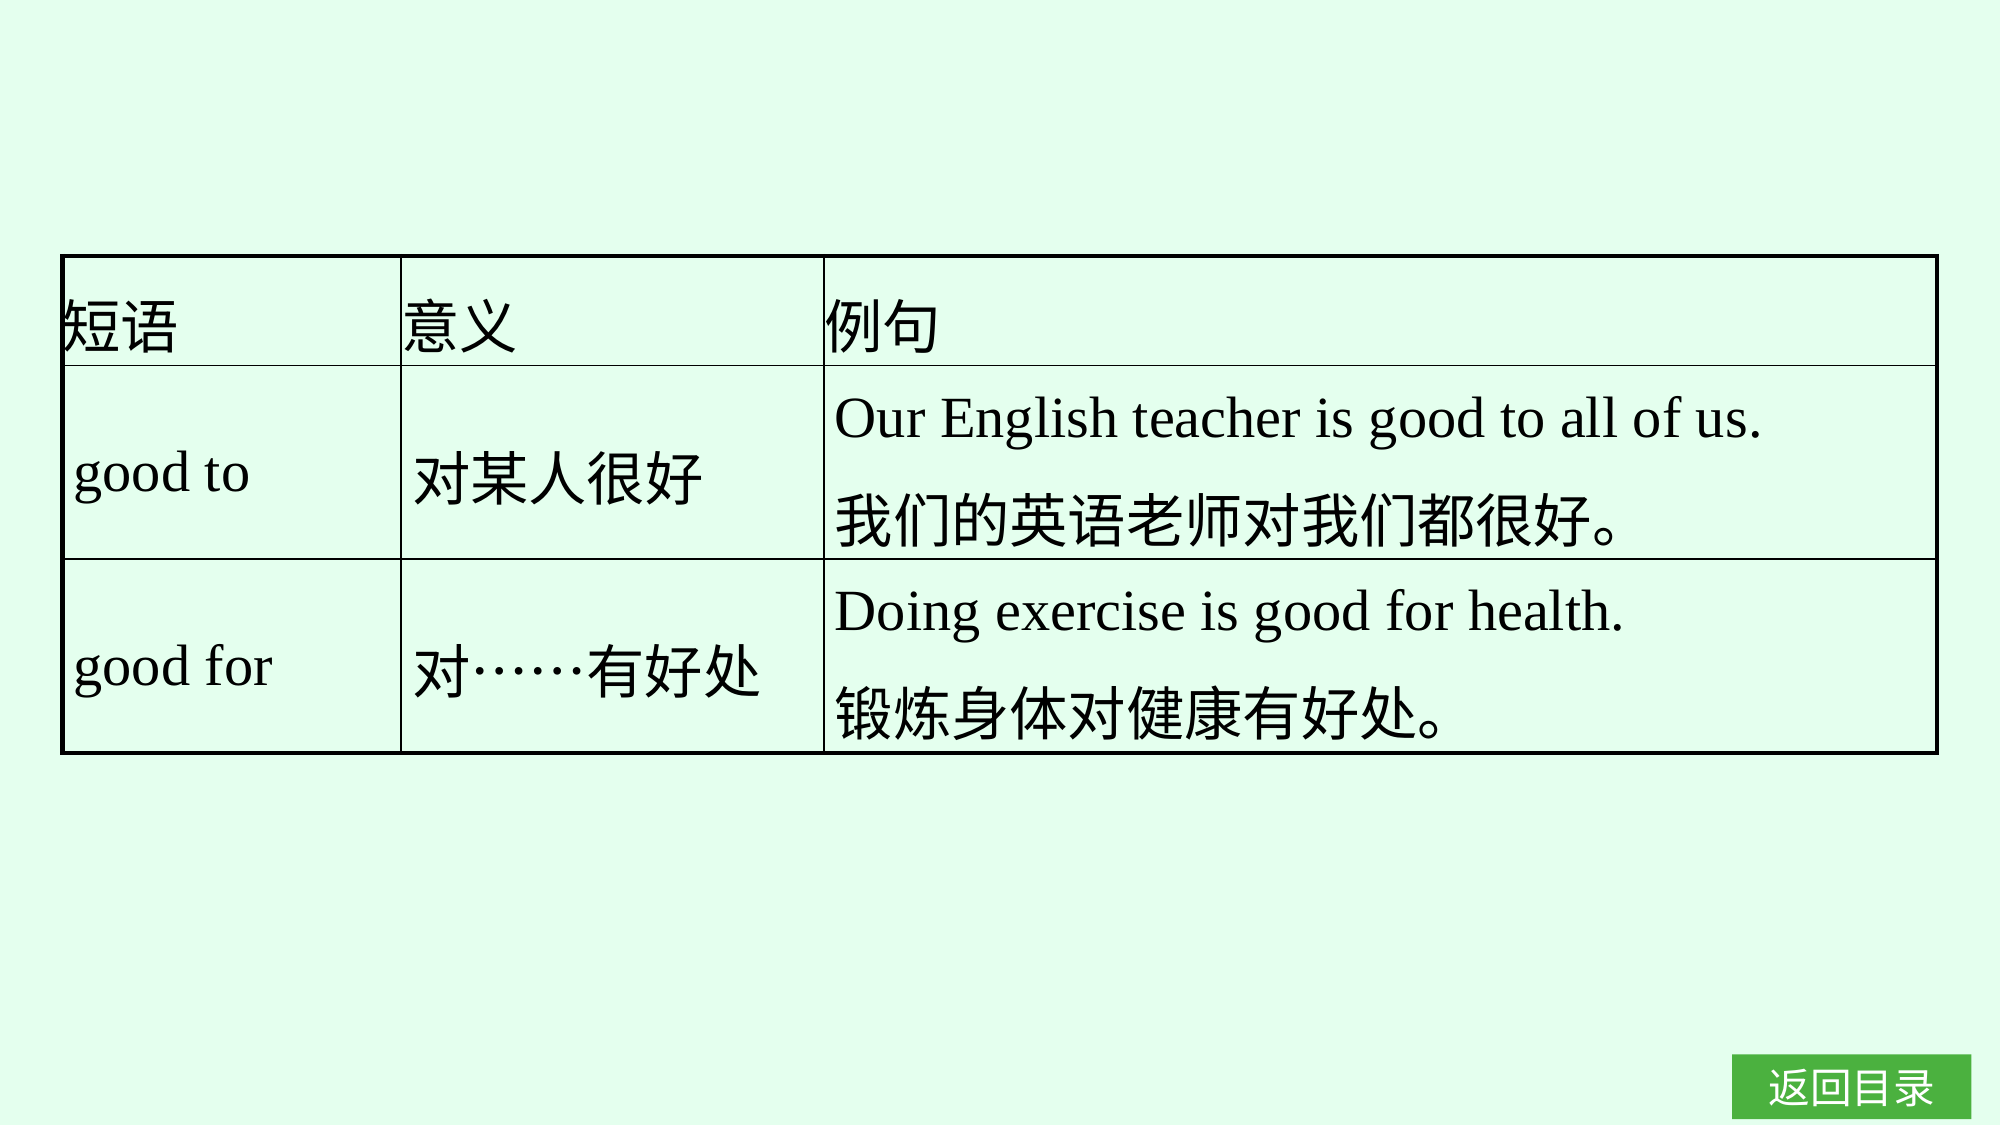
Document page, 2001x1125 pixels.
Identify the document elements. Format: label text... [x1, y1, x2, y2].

table_cell 对某人很好 [402, 366, 823, 558]
table_header 意义 [402, 258, 823, 365]
table_cell Doing exercise is good for health. 锻炼身体对健康有好处。 [825, 560, 1935, 751]
table_header 短语 [65, 258, 400, 365]
table_cell 对……有好处 [402, 560, 823, 751]
table_cell good to [65, 366, 400, 558]
table_cell Our English teacher is good to all of us. 我们的英语老师对我们都很好。 [825, 366, 1935, 558]
table_header 例句 [825, 258, 1935, 365]
table_cell good for [65, 560, 400, 751]
